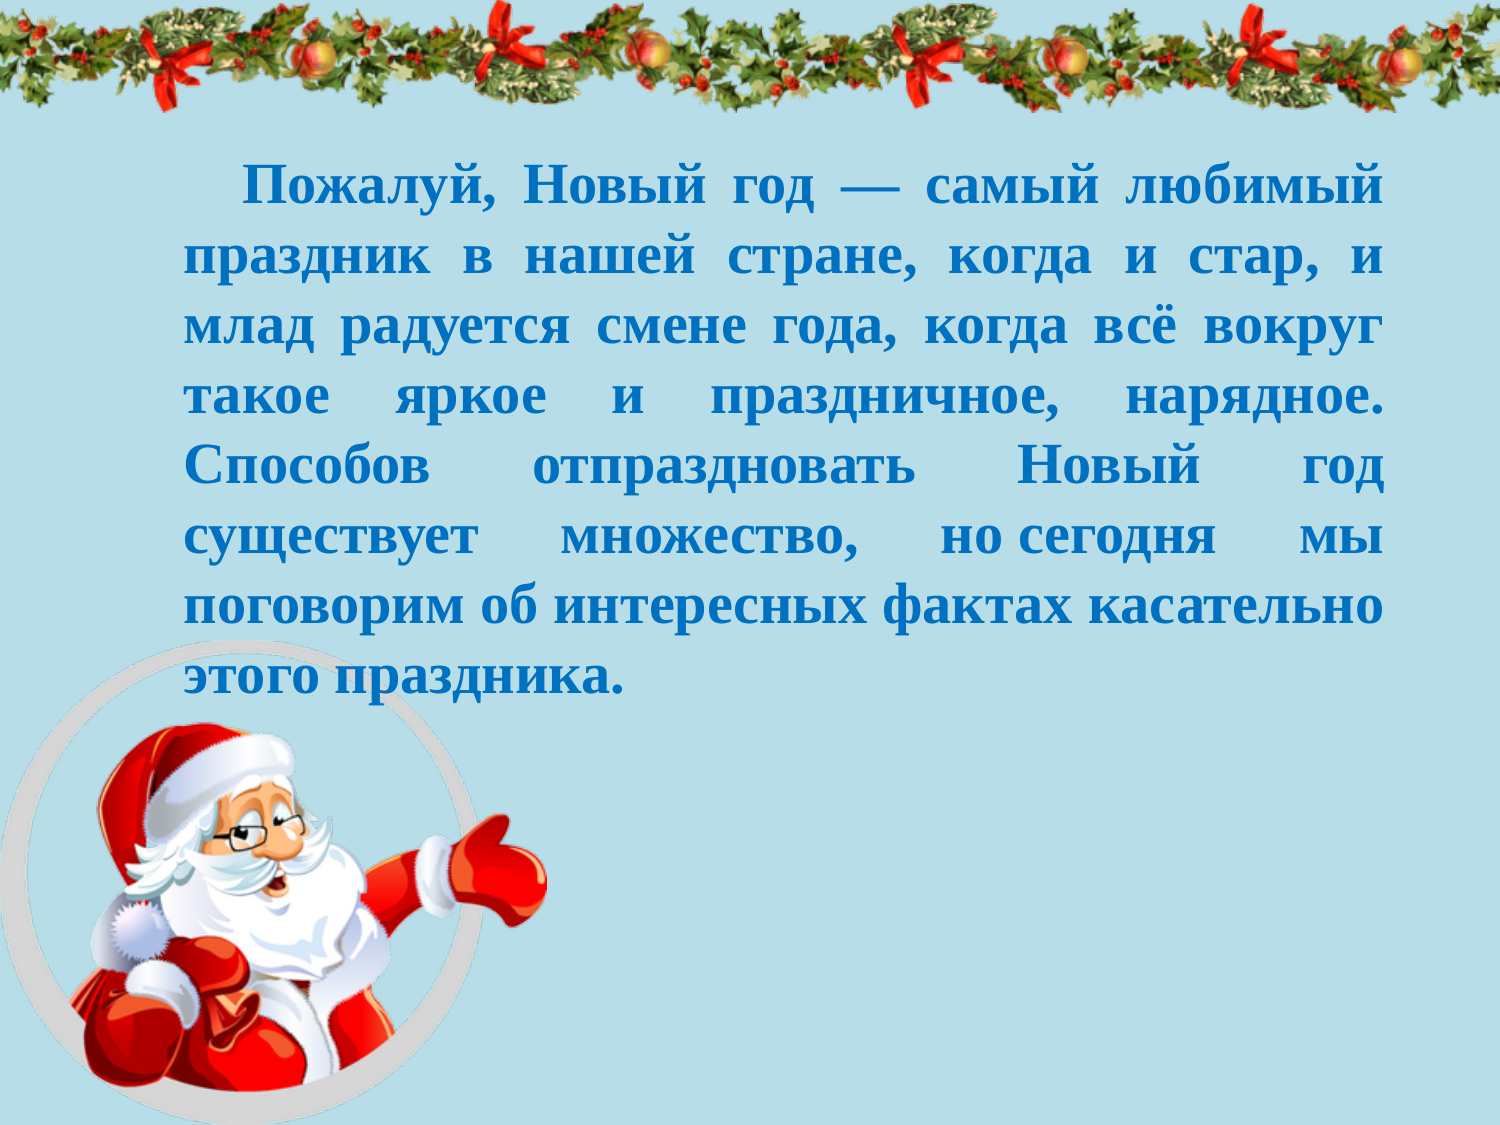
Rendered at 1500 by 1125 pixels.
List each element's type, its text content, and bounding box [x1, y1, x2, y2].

picture [0, 0, 1500, 113]
list Пожалуй, Новый год — самый любимый праздник в нашей стране, когда и стар, и млад радуется смене года, когда всё вокруг такое яркое и праздничное, нарядное. Способов отпраздновать Новый год существует множество, но сегодня мы поговорим об интересных фактах касательно этого праздника. [112, 137, 1401, 1088]
picture [0, 640, 547, 1125]
